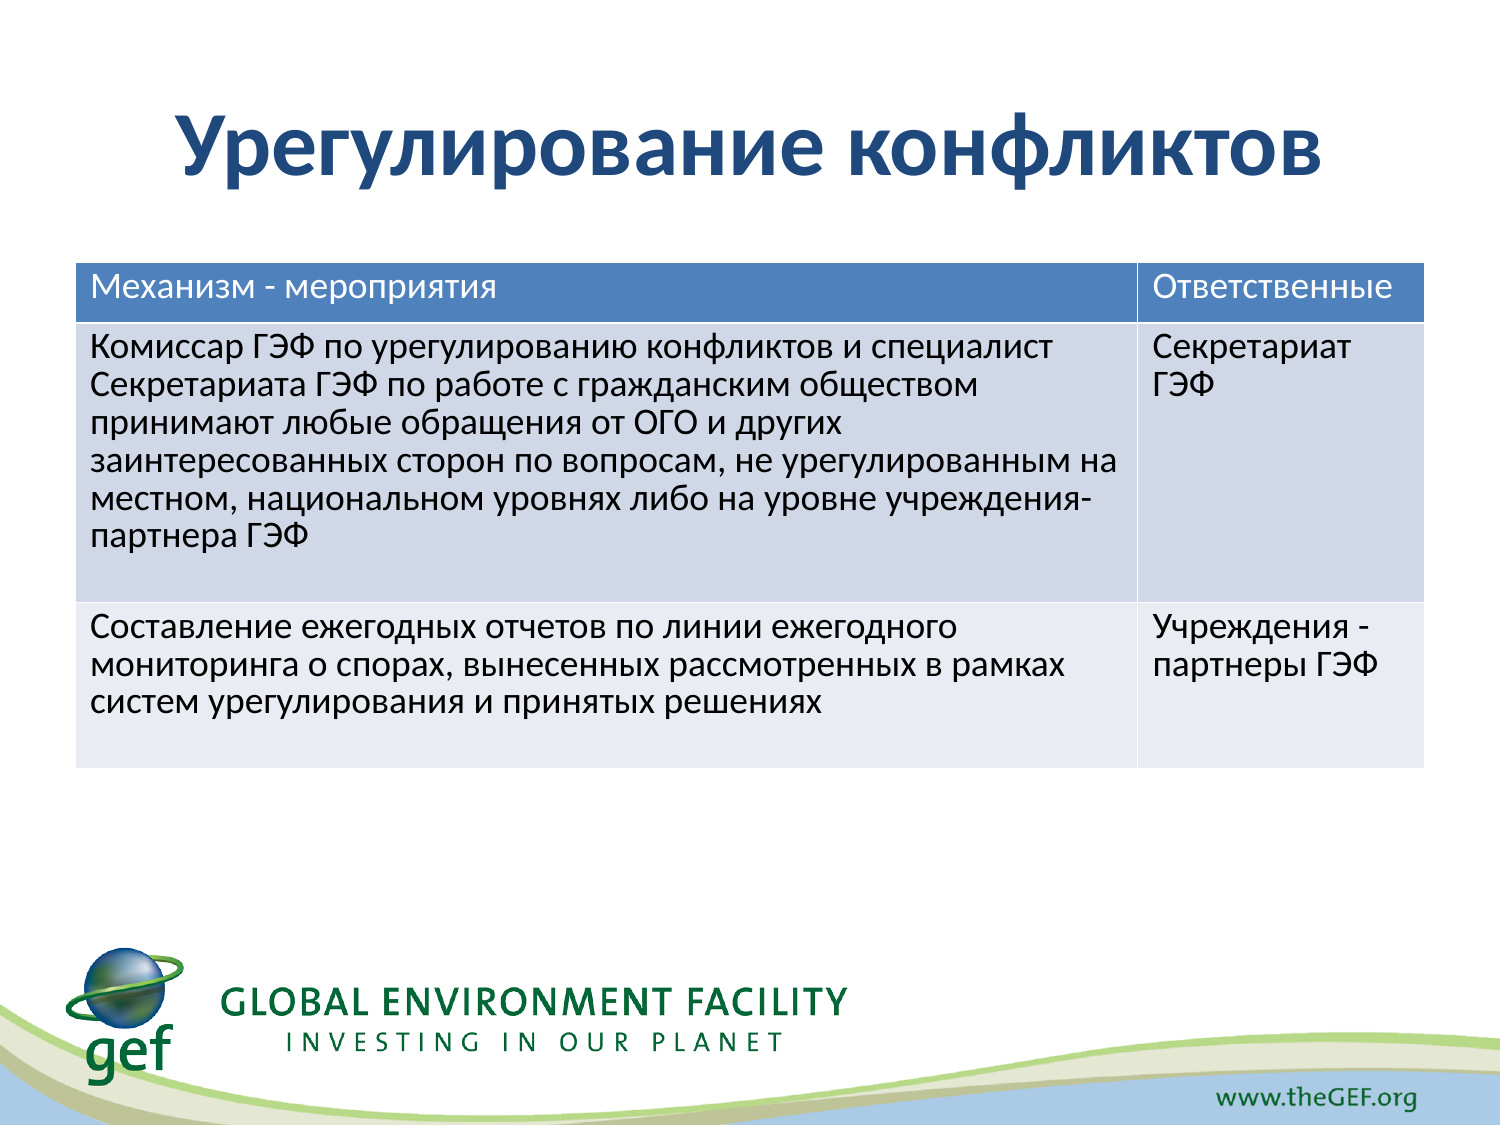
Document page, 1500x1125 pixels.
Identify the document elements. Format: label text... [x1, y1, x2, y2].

table_cell Составление ежегодных отчетов по линии ежегодного мониторинга о спорах, вынесенных рассмотренных в рамках систем урегулирования и принятых решениях [76, 603, 1137, 768]
picture [0, 920, 1500, 1125]
table_cell Учреждения - партнеры ГЭФ [1138, 603, 1424, 768]
table_header Механизм - мероприятия [76, 263, 1137, 322]
table_cell Секретариат ГЭФ [1138, 324, 1424, 602]
title Урегулирование конфликтов [75, 45, 1425, 233]
table_header Ответственные [1138, 263, 1424, 322]
table_cell Комиссар ГЭФ по урегулированию конфликтов и специалист Секретариата ГЭФ по работе с гражданским обществом принимают любые обращения от ОГО и других заинтересованных сторон по вопросам, не урегулированным на местном, национальном уровнях либо на уровне учреждения-партнера ГЭФ [76, 324, 1137, 602]
